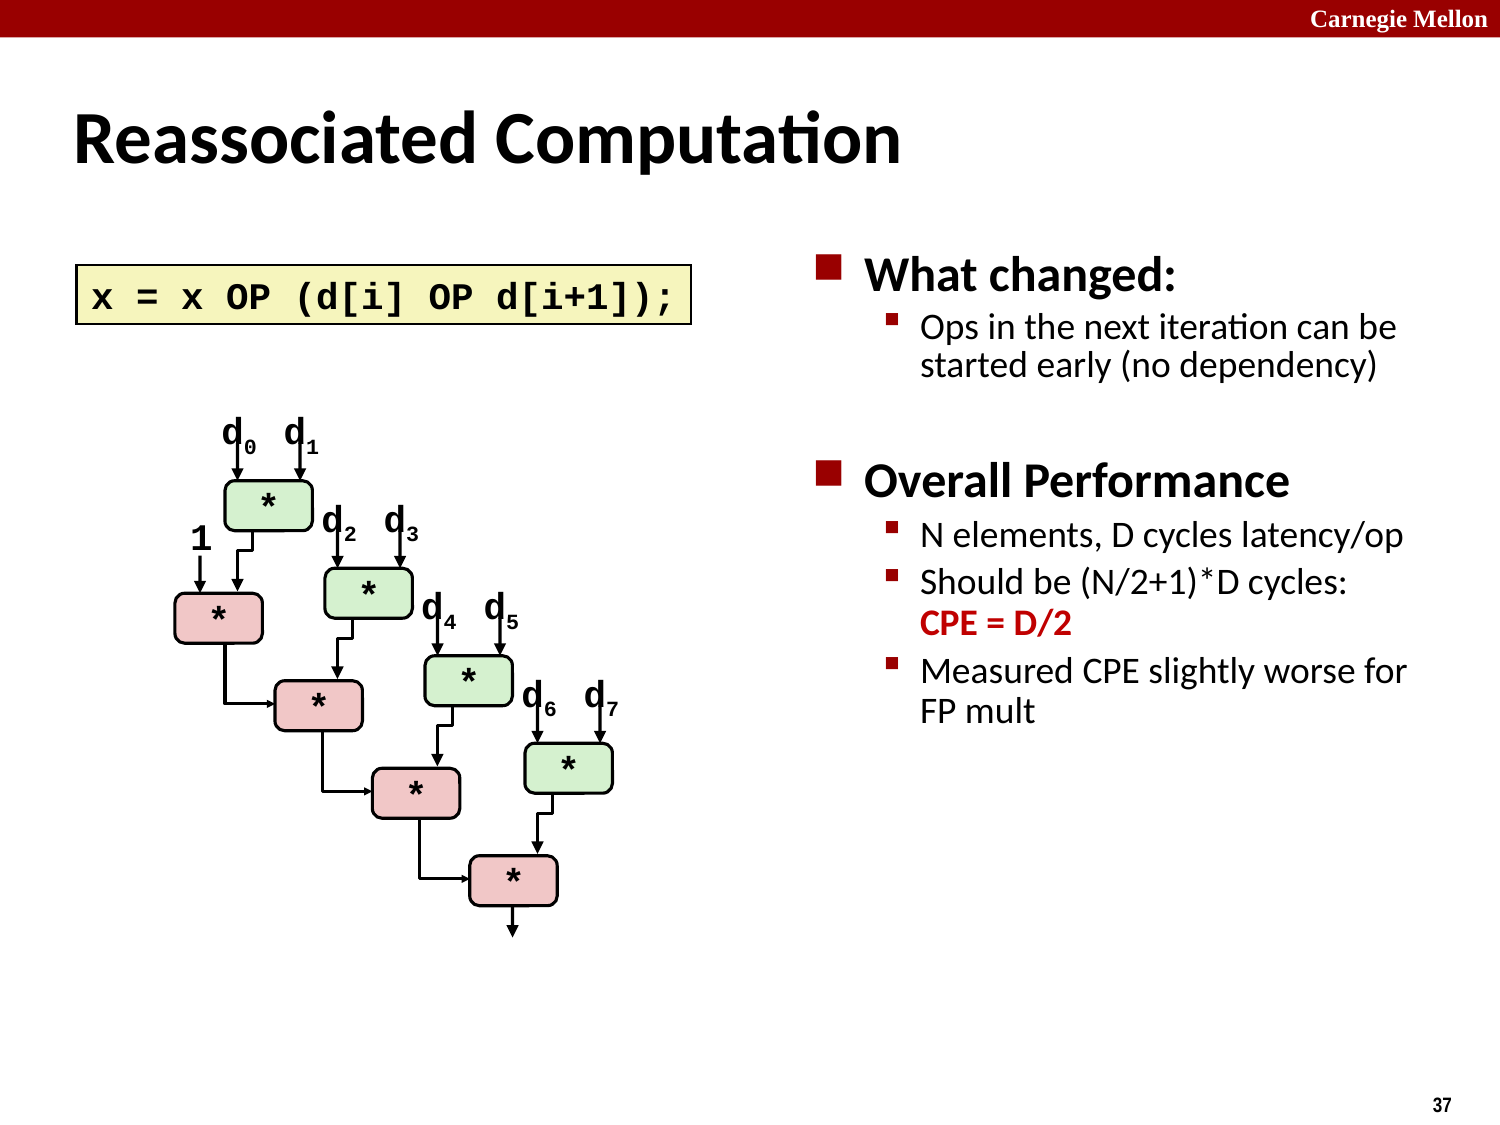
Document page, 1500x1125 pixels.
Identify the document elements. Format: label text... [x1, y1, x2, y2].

text_box x = x OP (d[i] OP d[i+1]); [76, 264, 692, 325]
text_box [225, 643, 276, 709]
text_box d5 [474, 574, 528, 641]
text_box [231, 466, 244, 481]
text_box * [372, 768, 460, 819]
text_box [531, 729, 544, 744]
text_box * [524, 743, 613, 794]
text_box [331, 618, 353, 679]
text_box * [224, 480, 313, 531]
text_box [431, 641, 444, 656]
text_box * [424, 655, 513, 706]
text_box 1 [182, 505, 221, 566]
text_box d0 [213, 399, 265, 466]
text_box * [174, 593, 263, 644]
text_box [531, 793, 553, 854]
text_box d2 [313, 487, 365, 554]
text_box [193, 566, 207, 594]
list What changed: Ops in the next iteration can be started early (no dependency) Overall Performance N elements, D cycles latency/op Should be (N/2+1)*D cycles: CPE = D/2 Measured CPE slightly worse for FP mult [801, 242, 1451, 1101]
text_box * [469, 855, 558, 906]
text_box d4 [413, 574, 465, 641]
text_box [331, 554, 344, 569]
text_box [506, 906, 519, 938]
text_box d7 [575, 662, 628, 729]
text_box [593, 705, 607, 744]
text_box * [274, 680, 363, 731]
text_box d1 [275, 399, 328, 466]
text_box [322, 730, 373, 796]
title Reassociated Computation [58, 71, 1305, 197]
text_box d6 [513, 662, 565, 729]
text_box [231, 530, 253, 592]
text_box * [324, 568, 413, 619]
text_box [393, 530, 407, 569]
text_box [431, 705, 453, 767]
text_box [419, 818, 470, 883]
text_box [293, 443, 307, 481]
text_box d3 [375, 487, 428, 554]
text_box [493, 618, 507, 656]
